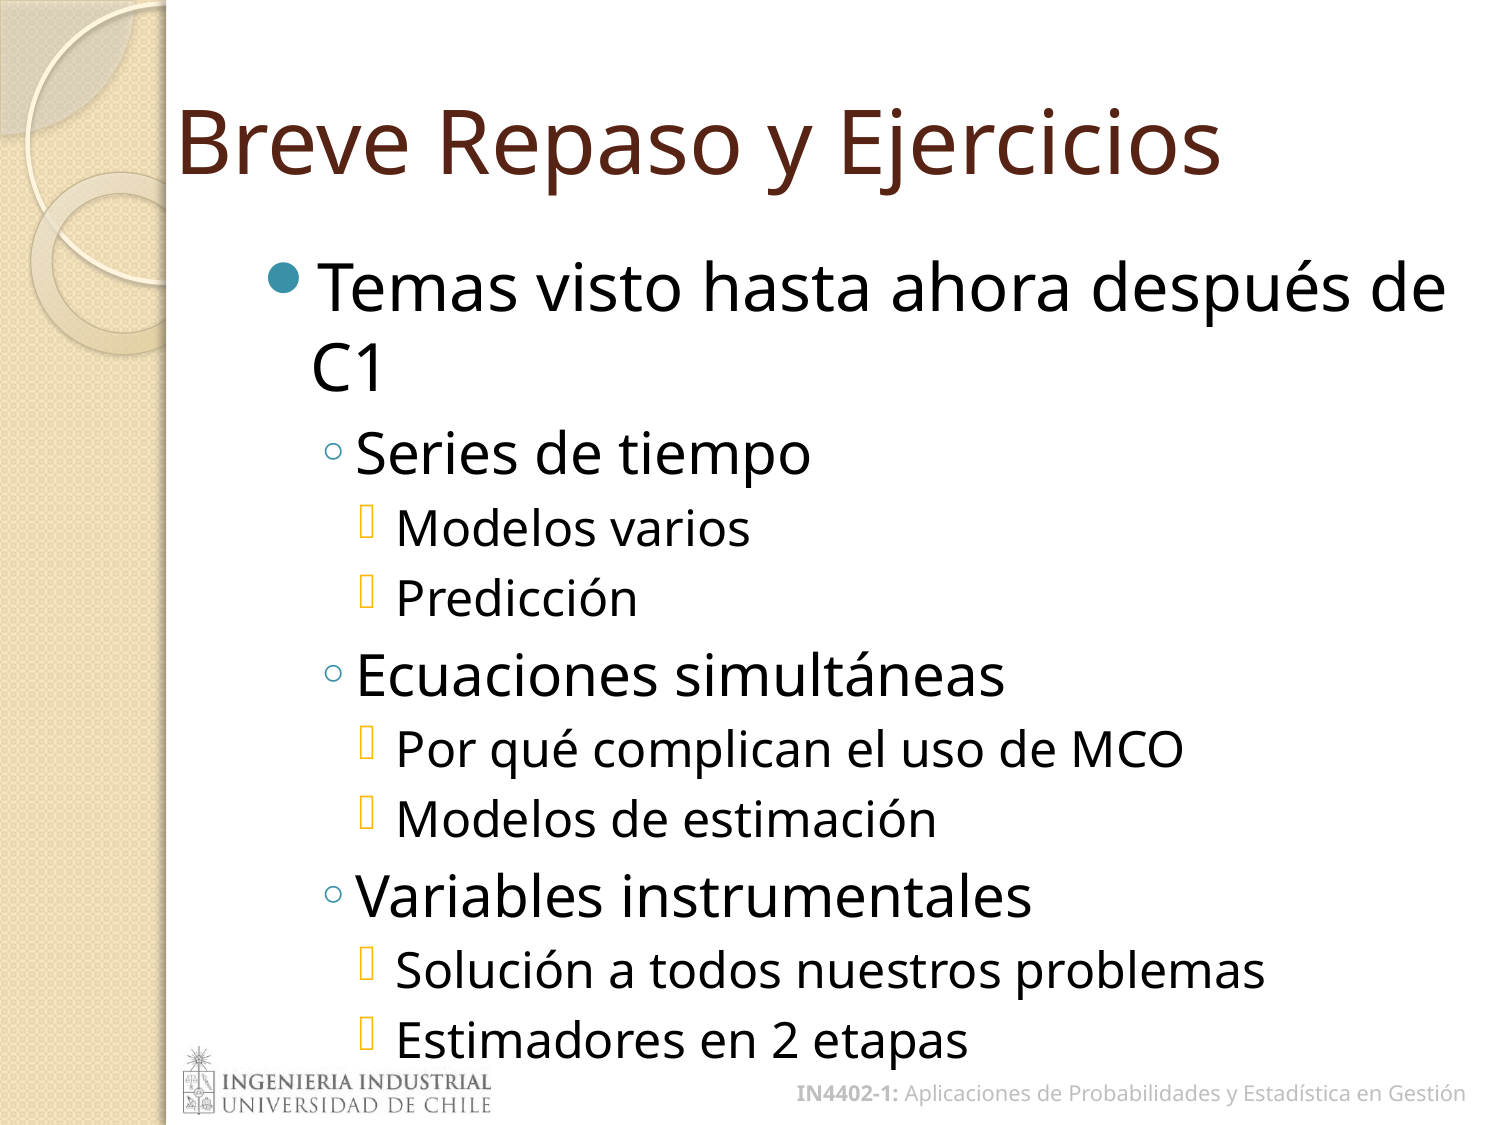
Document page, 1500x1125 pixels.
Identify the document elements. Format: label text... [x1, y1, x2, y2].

title Breve Repaso y Ejercicios [159, 45, 1500, 233]
picture [183, 1046, 491, 1115]
list Temas visto hasta ahora después de C1 Series de tiempo Modelos varios Predicción Ecuaciones simultáneas Por qué complican el uso de MCO Modelos de estimación Variables instrumentales Solución a todos nuestros problemas Estimadores en 2 etapas [235, 237, 1466, 1025]
